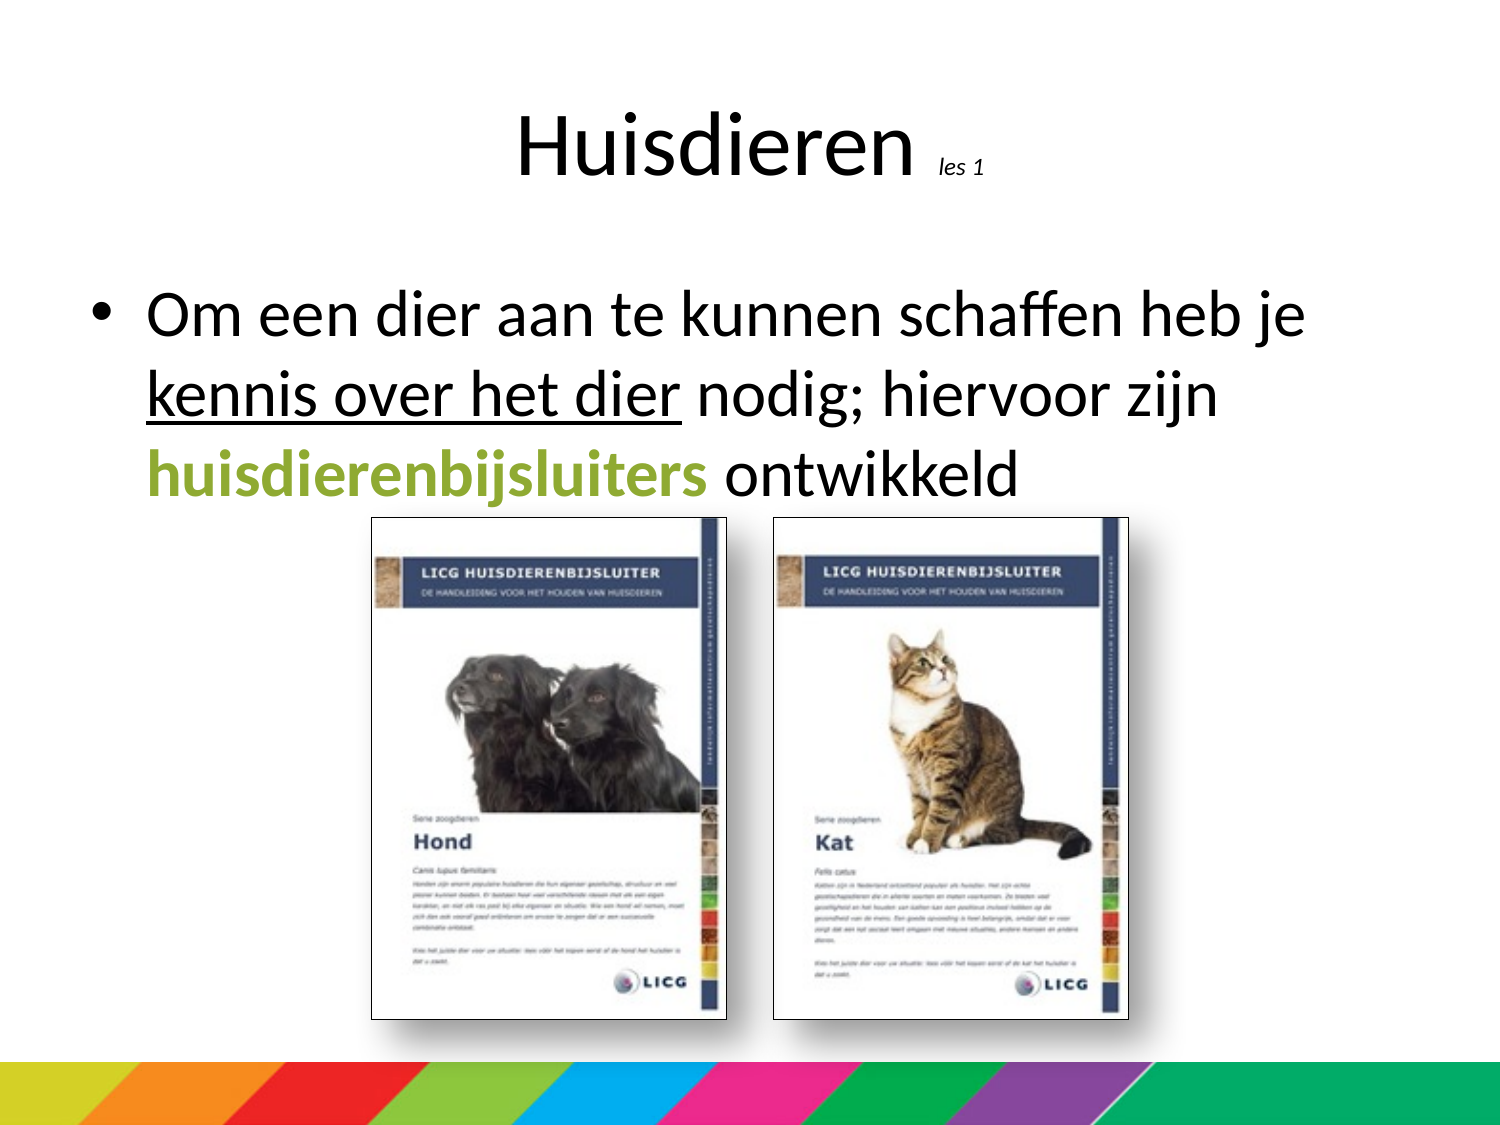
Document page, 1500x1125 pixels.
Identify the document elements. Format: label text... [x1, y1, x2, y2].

title Huisdieren les 1 [75, 45, 1425, 233]
list Om een dier aan te kunnen schaffen heb je kennis over het dier nodig; hiervoor zijn huisdierenbijsluiters ontwikkeld [75, 262, 1425, 1005]
picture [371, 517, 727, 1020]
picture [0, 1062, 574, 1125]
picture [656, 1062, 1500, 1125]
picture [773, 517, 1129, 1020]
